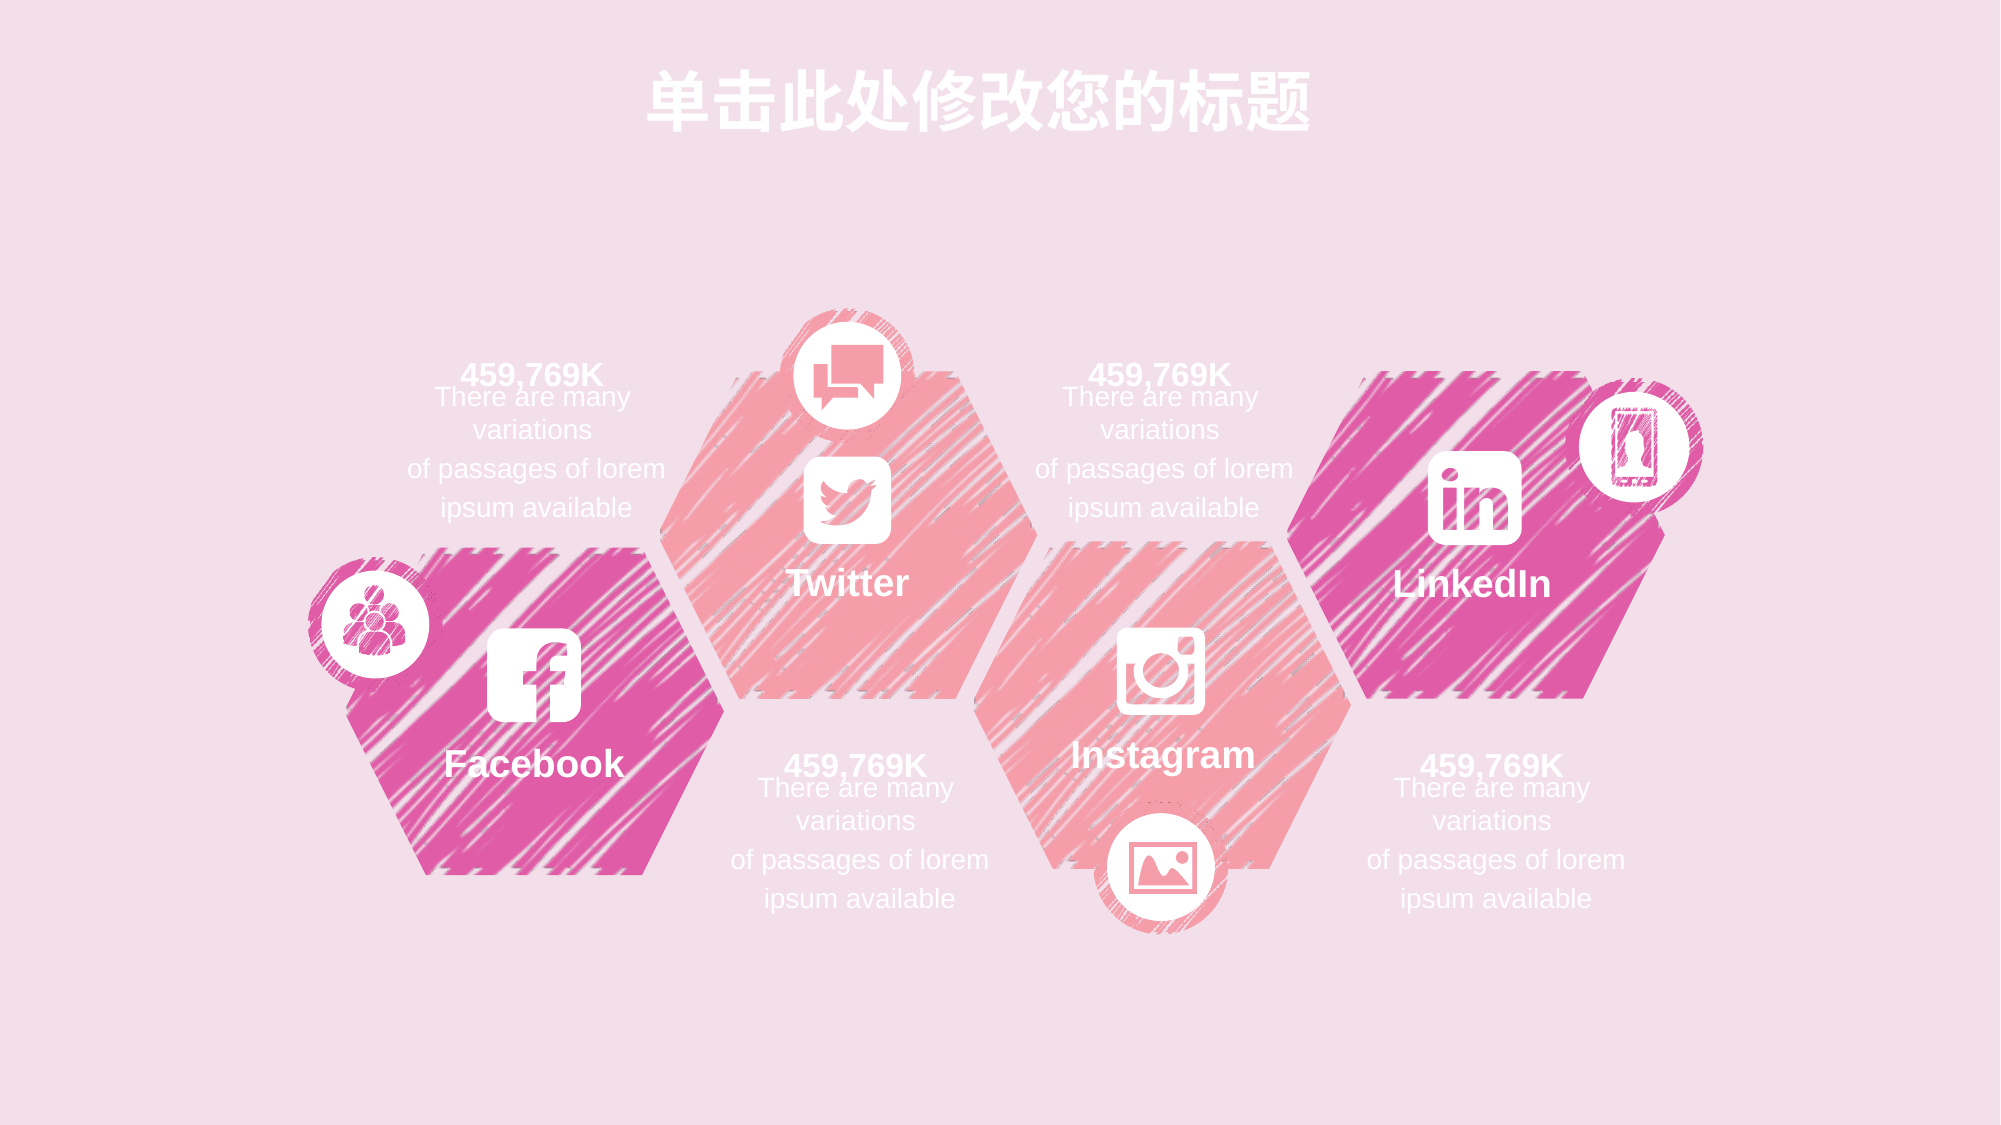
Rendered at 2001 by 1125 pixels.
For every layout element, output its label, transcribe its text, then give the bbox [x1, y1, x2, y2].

text_box LinkedIn [1392, 558, 1552, 606]
text_box [1116, 627, 1206, 715]
text_box Twitter [785, 557, 910, 604]
text_box Facebook [443, 738, 625, 786]
text_box Instagram [1070, 729, 1256, 776]
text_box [998, 352, 1323, 508]
text_box [655, 369, 1040, 701]
text_box [1427, 451, 1522, 546]
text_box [1330, 743, 1655, 900]
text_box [1093, 799, 1229, 935]
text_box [370, 352, 695, 508]
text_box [307, 556, 443, 693]
text_box [1282, 369, 1667, 701]
text_box [803, 456, 892, 544]
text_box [693, 743, 1018, 900]
text_box 单击此处修改您的标题 [573, 52, 1384, 148]
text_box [779, 308, 915, 444]
text_box [342, 545, 726, 878]
text_box [487, 628, 581, 723]
text_box [969, 539, 1353, 871]
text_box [1564, 377, 1704, 517]
